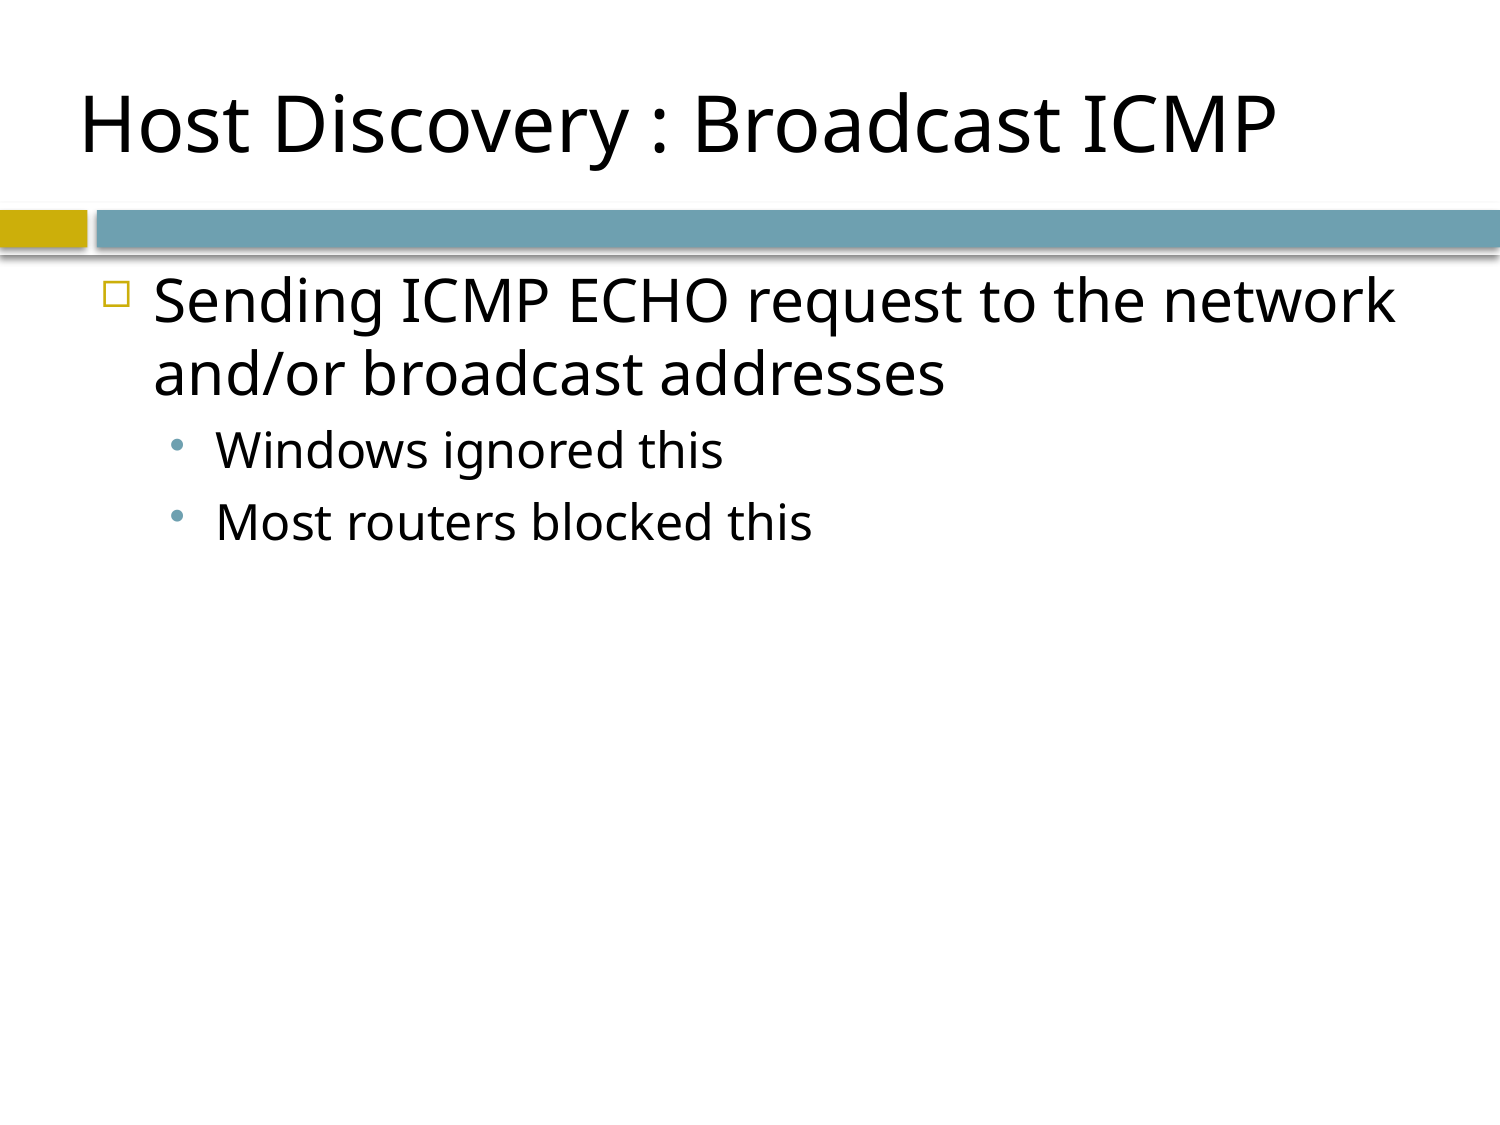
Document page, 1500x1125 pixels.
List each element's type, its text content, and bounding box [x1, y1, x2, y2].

title Host Discovery : Broadcast ICMP [78, 70, 1285, 171]
list Sending ICMP ECHO request to the network and/or broadcast addresses Windows ignored this Most routers blocked this [100, 262, 1438, 1005]
